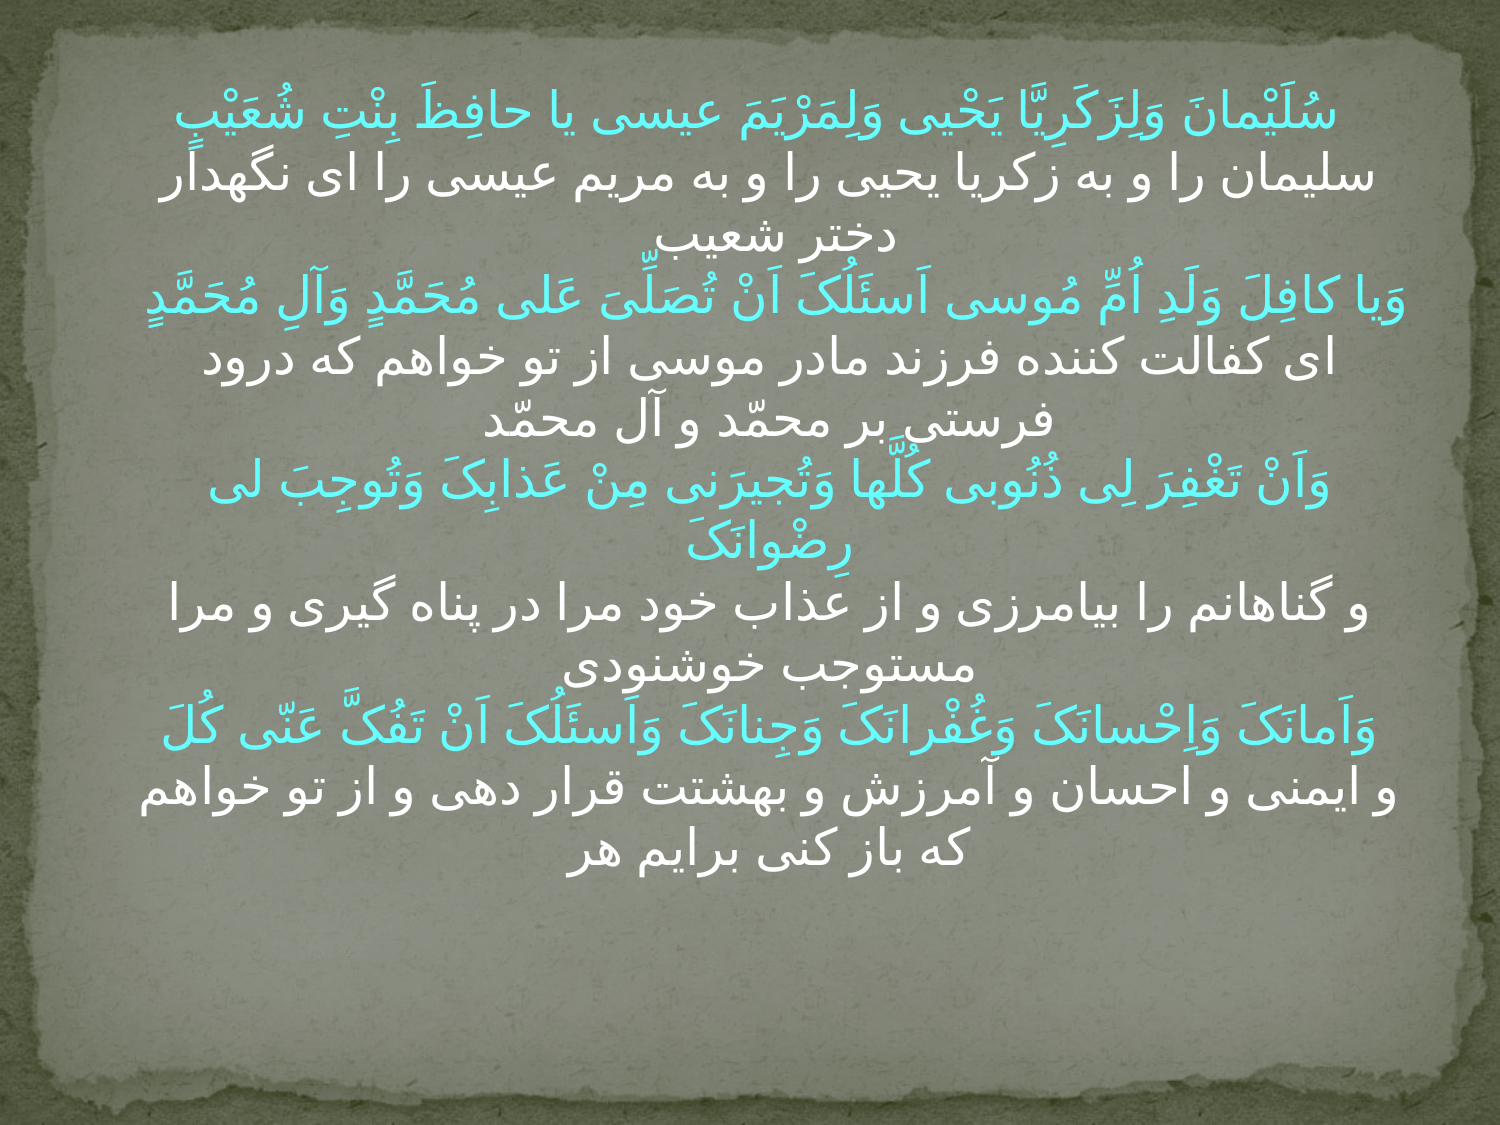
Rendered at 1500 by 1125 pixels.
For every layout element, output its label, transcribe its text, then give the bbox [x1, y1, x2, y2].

list سُلَیْمانَ وَلِزَکَرِیَّا یَحْیى‏ وَلِمَرْیَمَ عیسى‏ یا حافِظَ بِنْتِ شُعَیْبٍ سلیمان را و به زکریا یحیى را و به مریم عیسى را اى نگهدار دختر شعیب وَیا کافِلَ وَلَدِ اُمِّ مُوسى‏ اَسئَلُکَ اَنْ تُصَلِّىَ عَلى‏ مُحَمَّدٍ وَآلِ مُحَمَّدٍ اى‏ کفالت کننده فرزند مادر موسى از تو خواهم که درود فرستى بر محمّد و آل محمّد وَاَنْ‏ تَغْفِرَ لِى‏ ذُنُوبى‏ کُلَّها وَتُجیرَنى‏ مِنْ عَذابِکَ وَتُوجِبَ لى‏ رِضْوانَکَ و گناهانم را بیامرزى و از عذاب خود مرا در پناه ‏گیرى و مرا مستوجب خوشنودى‏ وَاَمانَکَ وَاِحْسانَکَ وَغُفْرانَکَ وَجِنانَکَ وَاَسئَلُکَ اَنْ تَفُکَّ عَنّى‏ کُلَ‏ و ایمنى و احسان و آمرزش و بهشتت قرار دهى و از تو خواهم که باز کنى برایم هر [75, 70, 1425, 1000]
